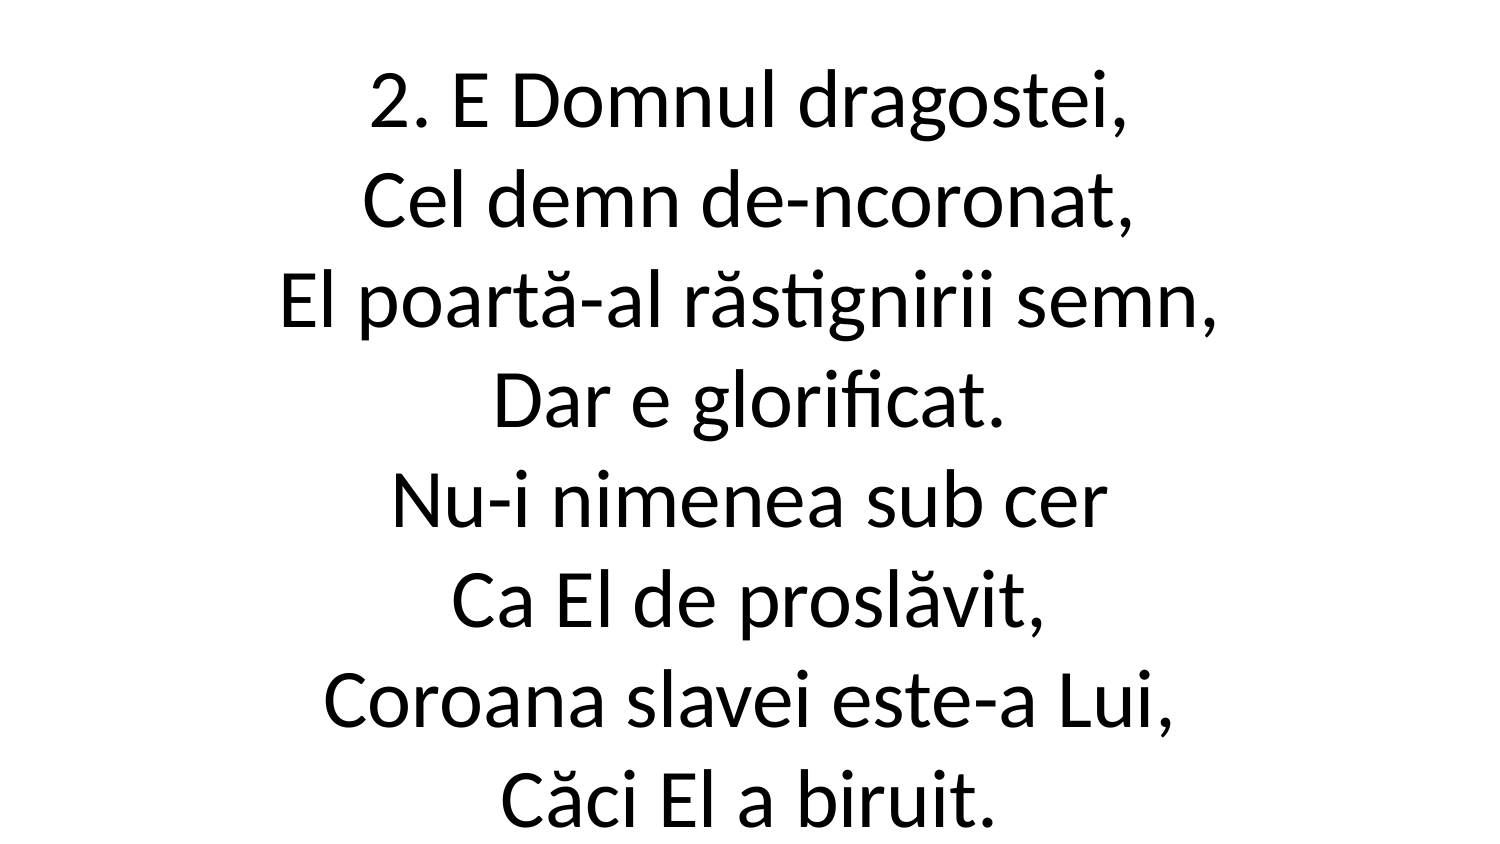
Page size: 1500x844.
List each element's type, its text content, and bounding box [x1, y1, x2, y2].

text_box 2. E Domnul dragostei, Cel demn de-ncoronat, El poartă-al răstignirii semn, Dar e glorificat. Nu-i nimenea sub cer Ca El de proslăvit, Coroana slavei este-a Lui, Căci El a biruit. [263, 0, 1237, 844]
